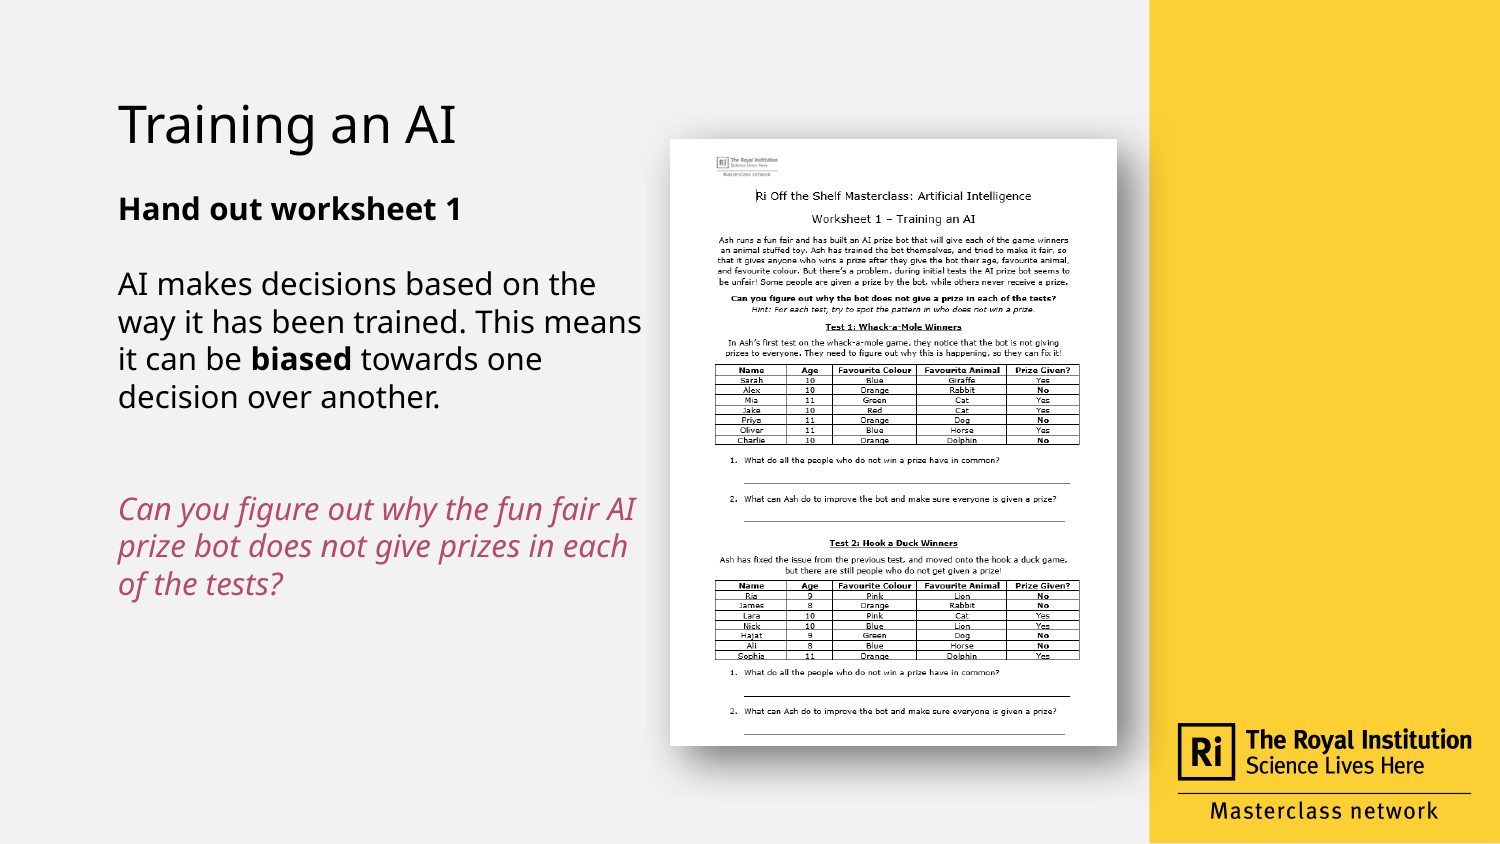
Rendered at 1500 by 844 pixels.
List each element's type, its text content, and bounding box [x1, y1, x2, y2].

picture [670, 139, 1117, 746]
title Training an AI [103, 44, 1124, 182]
picture [1149, 702, 1500, 844]
text_box Hand out worksheet 1 AI makes decisions based on the way it has been trained. This means it can be biased towards one decision over another. Can you figure out why the fun fair AI prize bot does not give prizes in each of the tests? [103, 182, 657, 759]
